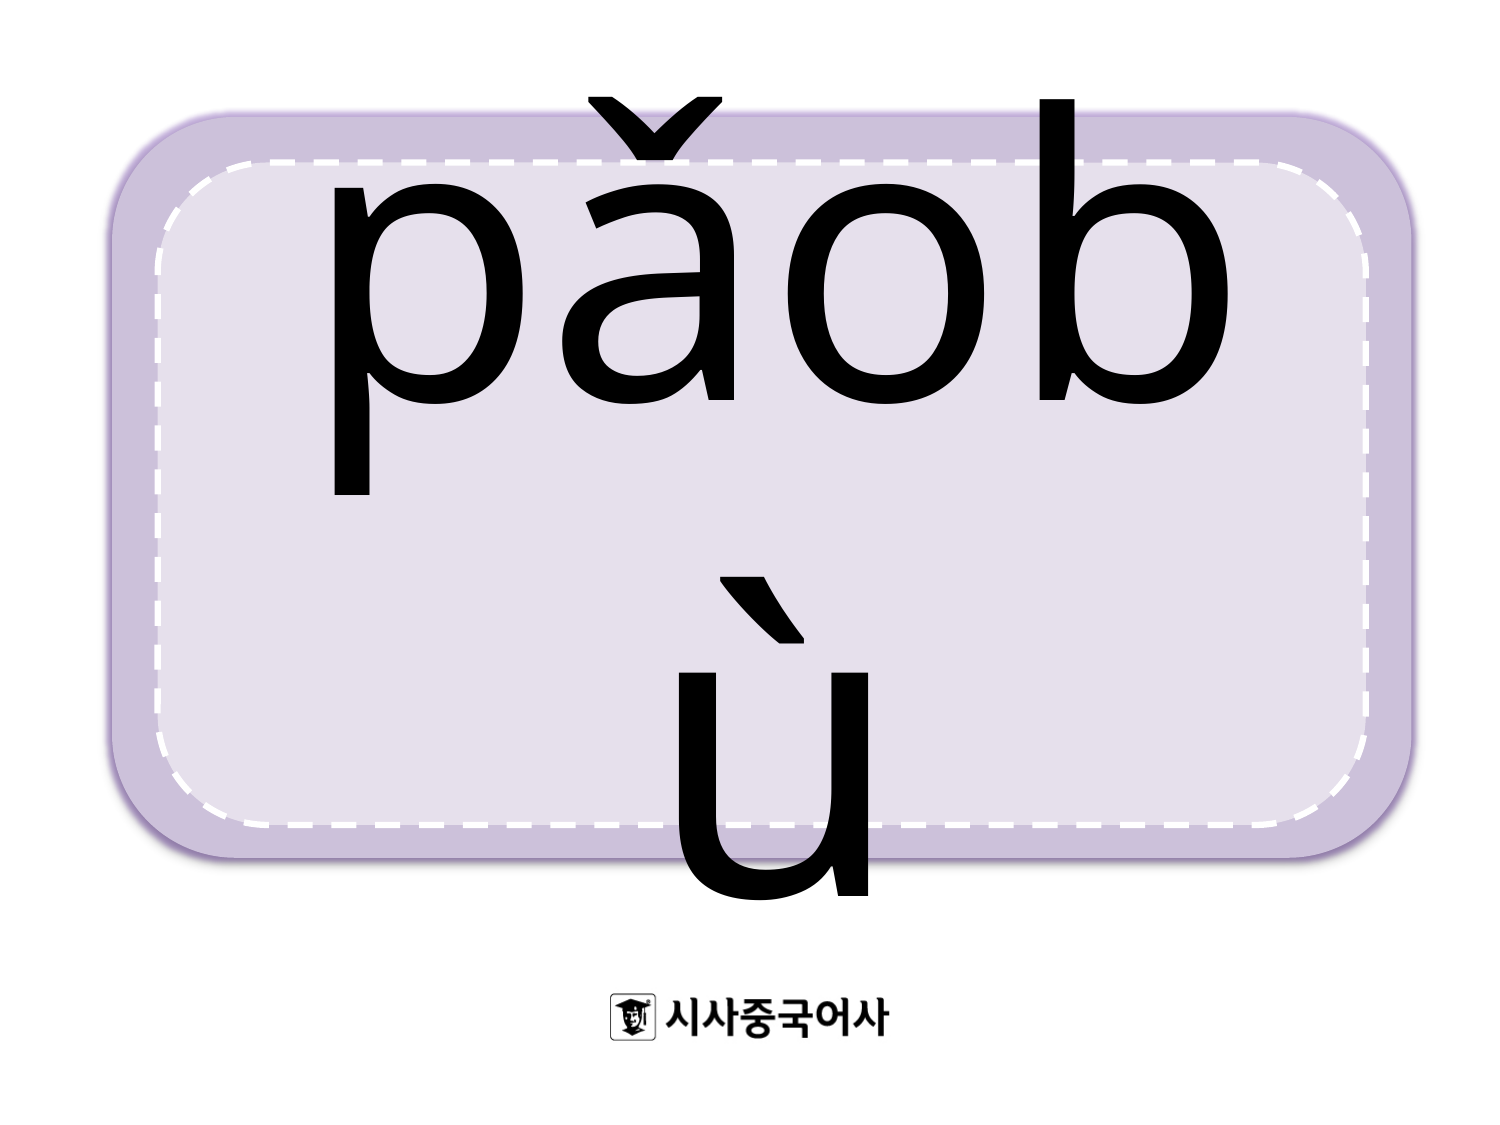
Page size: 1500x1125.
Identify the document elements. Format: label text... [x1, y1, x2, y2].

text_box pǎobù [171, 160, 1380, 824]
picture [602, 987, 898, 1047]
